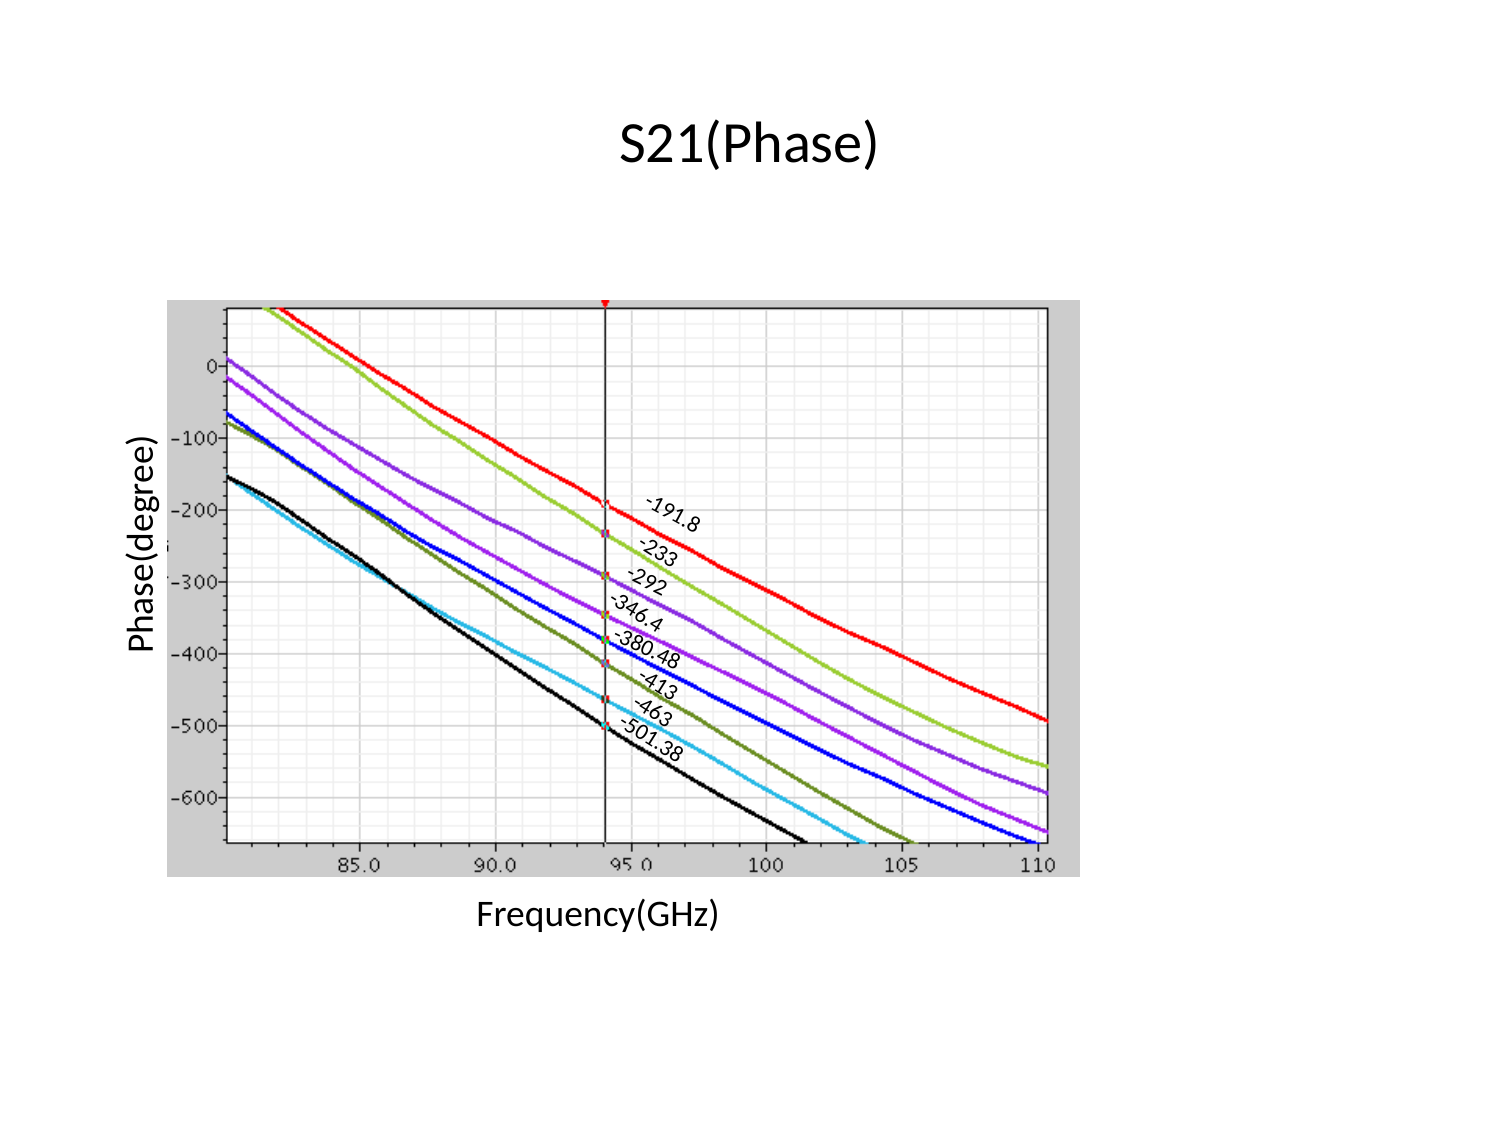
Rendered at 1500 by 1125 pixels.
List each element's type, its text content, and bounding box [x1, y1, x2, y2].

title S21(Phase) [75, 45, 1425, 233]
picture [167, 299, 1081, 877]
text_box Phase(degree) [108, 419, 162, 669]
text_box Frequency(GHz) [461, 886, 735, 942]
